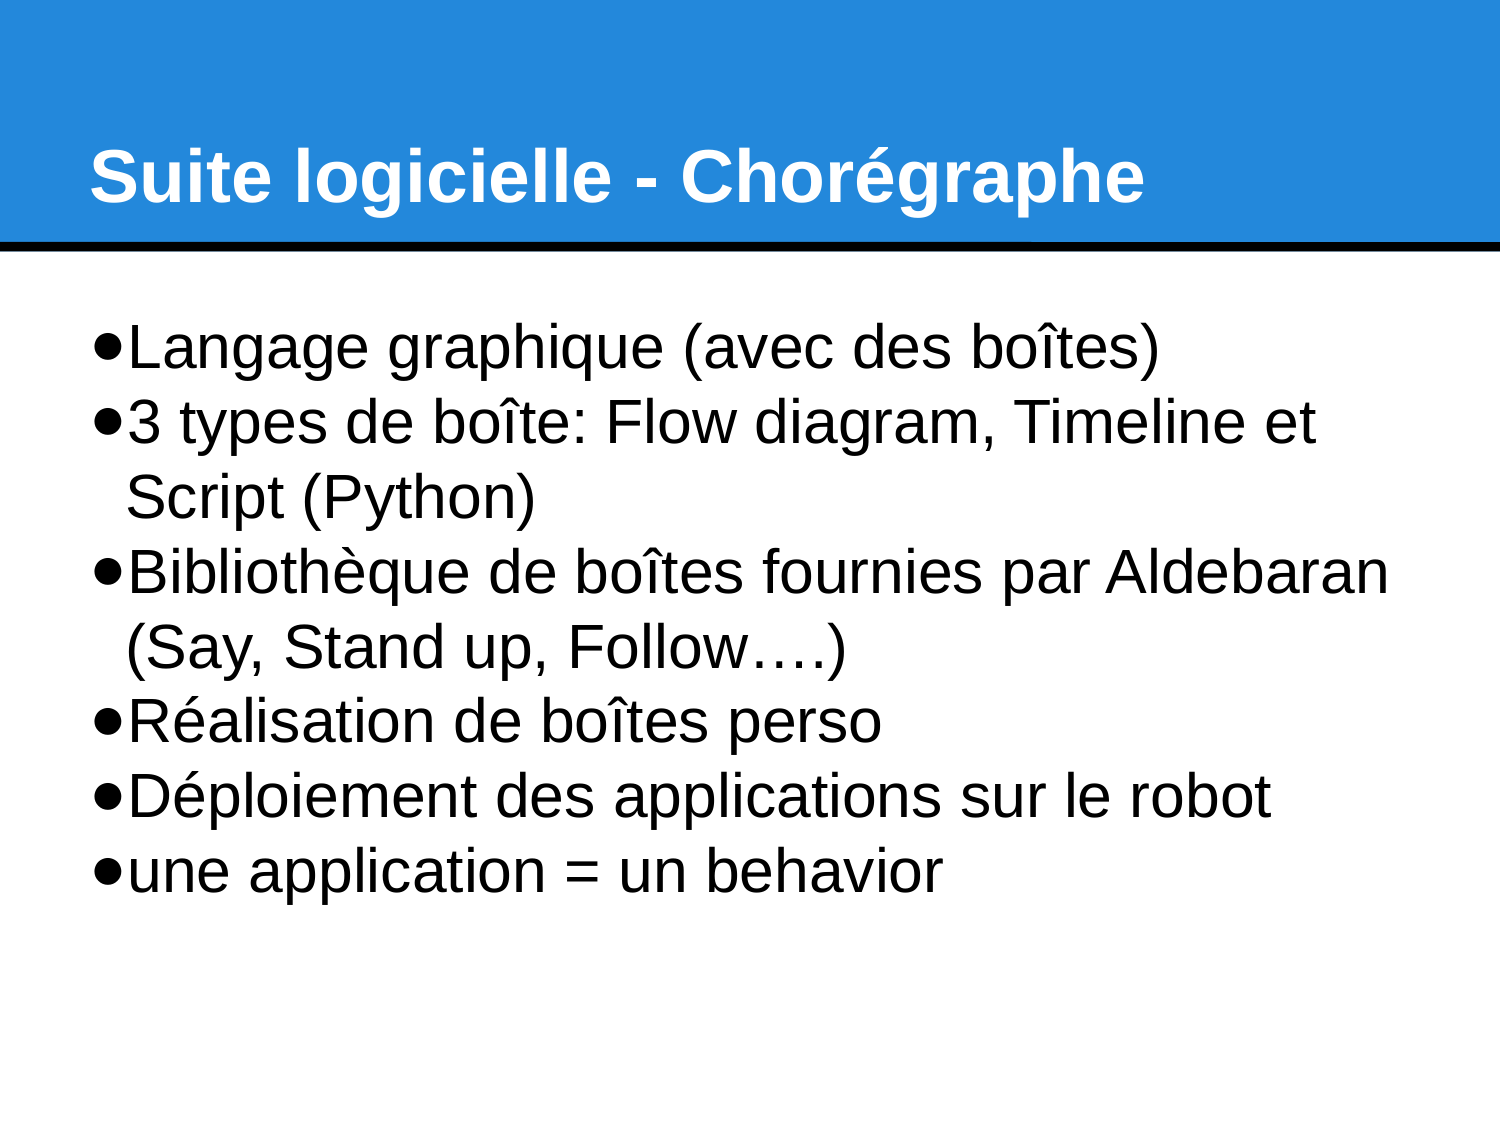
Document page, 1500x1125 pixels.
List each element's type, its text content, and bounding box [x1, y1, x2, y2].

text_box Langage graphique (avec des boîtes) 3 types de boîte: Flow diagram, Timeline et Script (Python) Bibliothèque de boîtes fournies par Aldebaran (Say, Stand up, Follow….) Réalisation de boîtes perso Déploiement des applications sur le robot une application = un behavior [75, 290, 1425, 1078]
text_box Suite logicielle - Chorégraphe [75, 45, 1425, 233]
